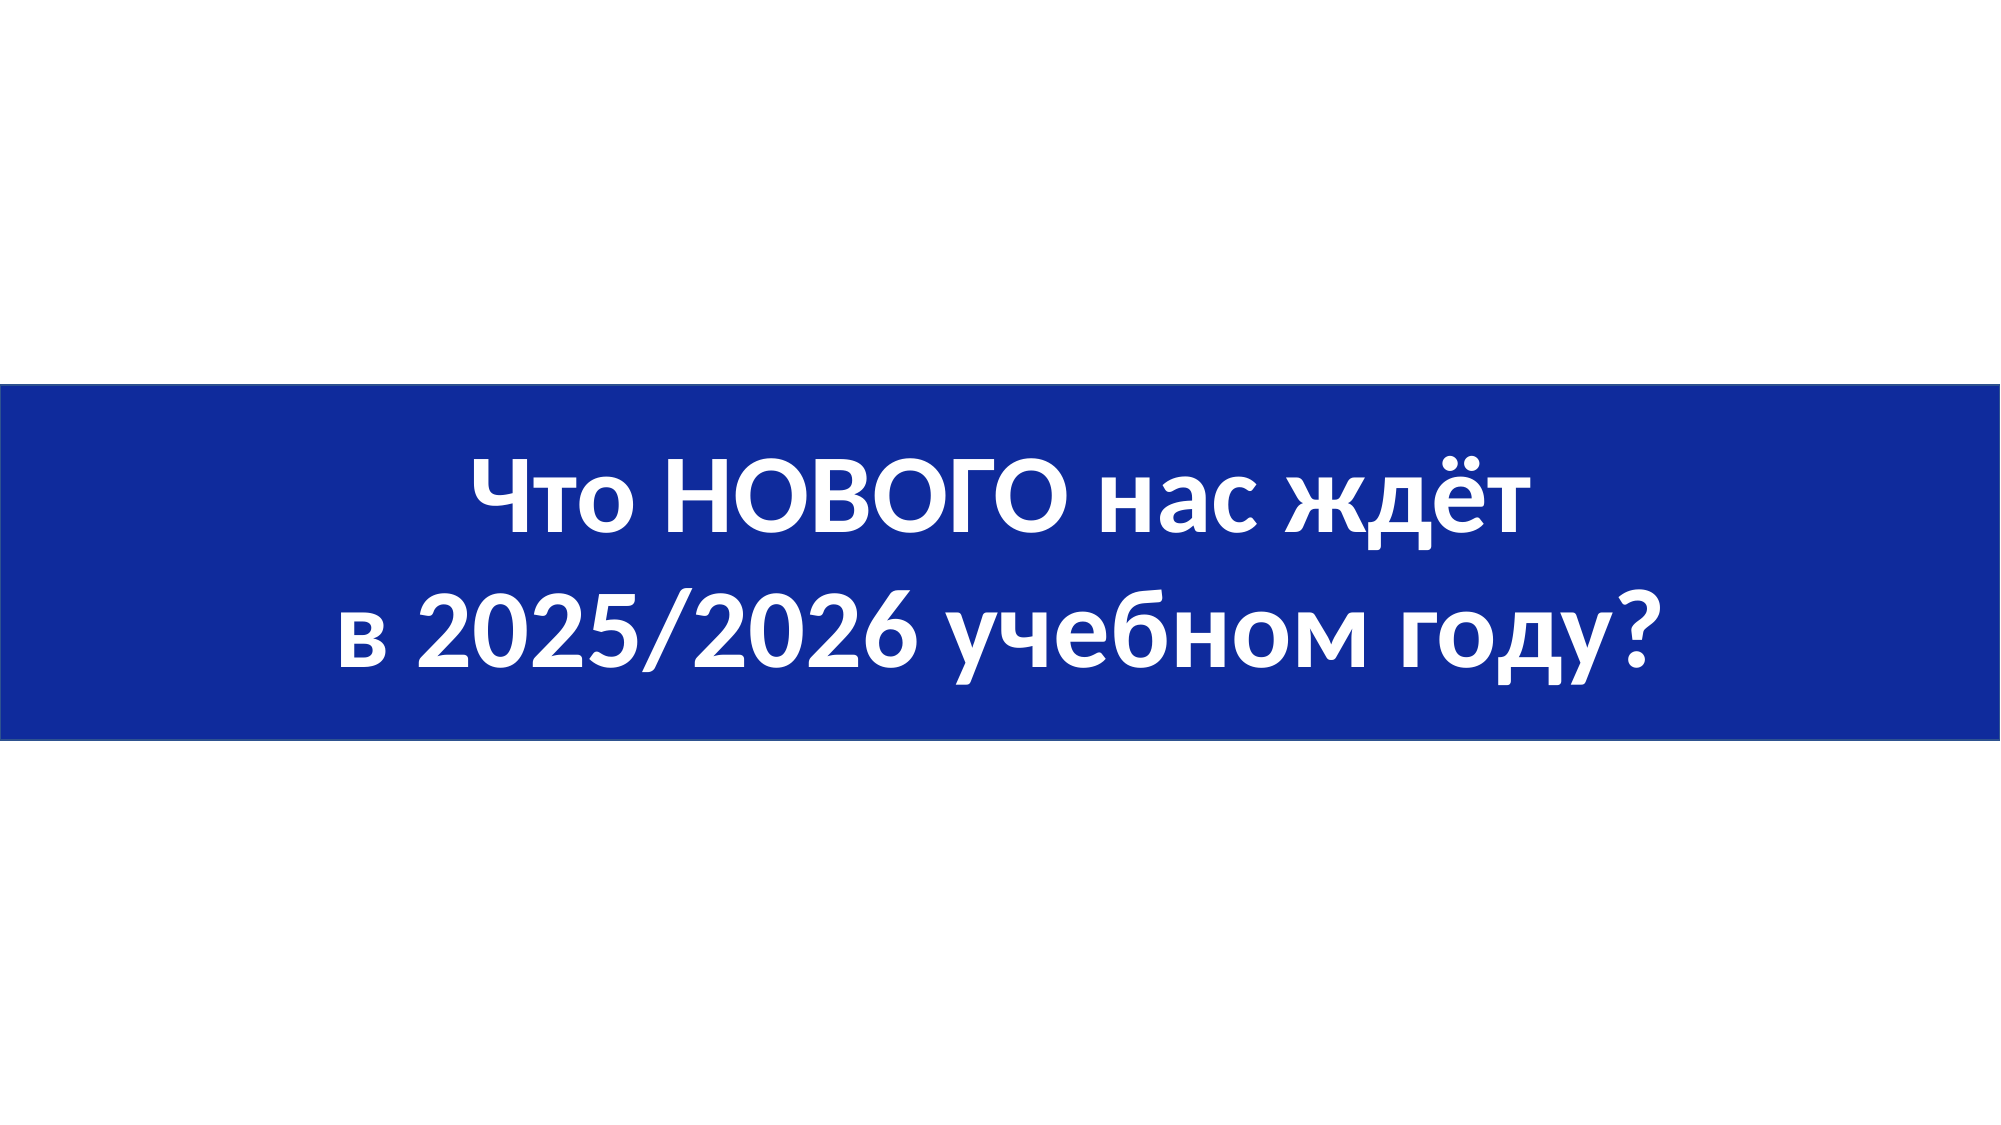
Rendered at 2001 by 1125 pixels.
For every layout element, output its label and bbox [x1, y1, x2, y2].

text_box [0, 383, 2000, 742]
